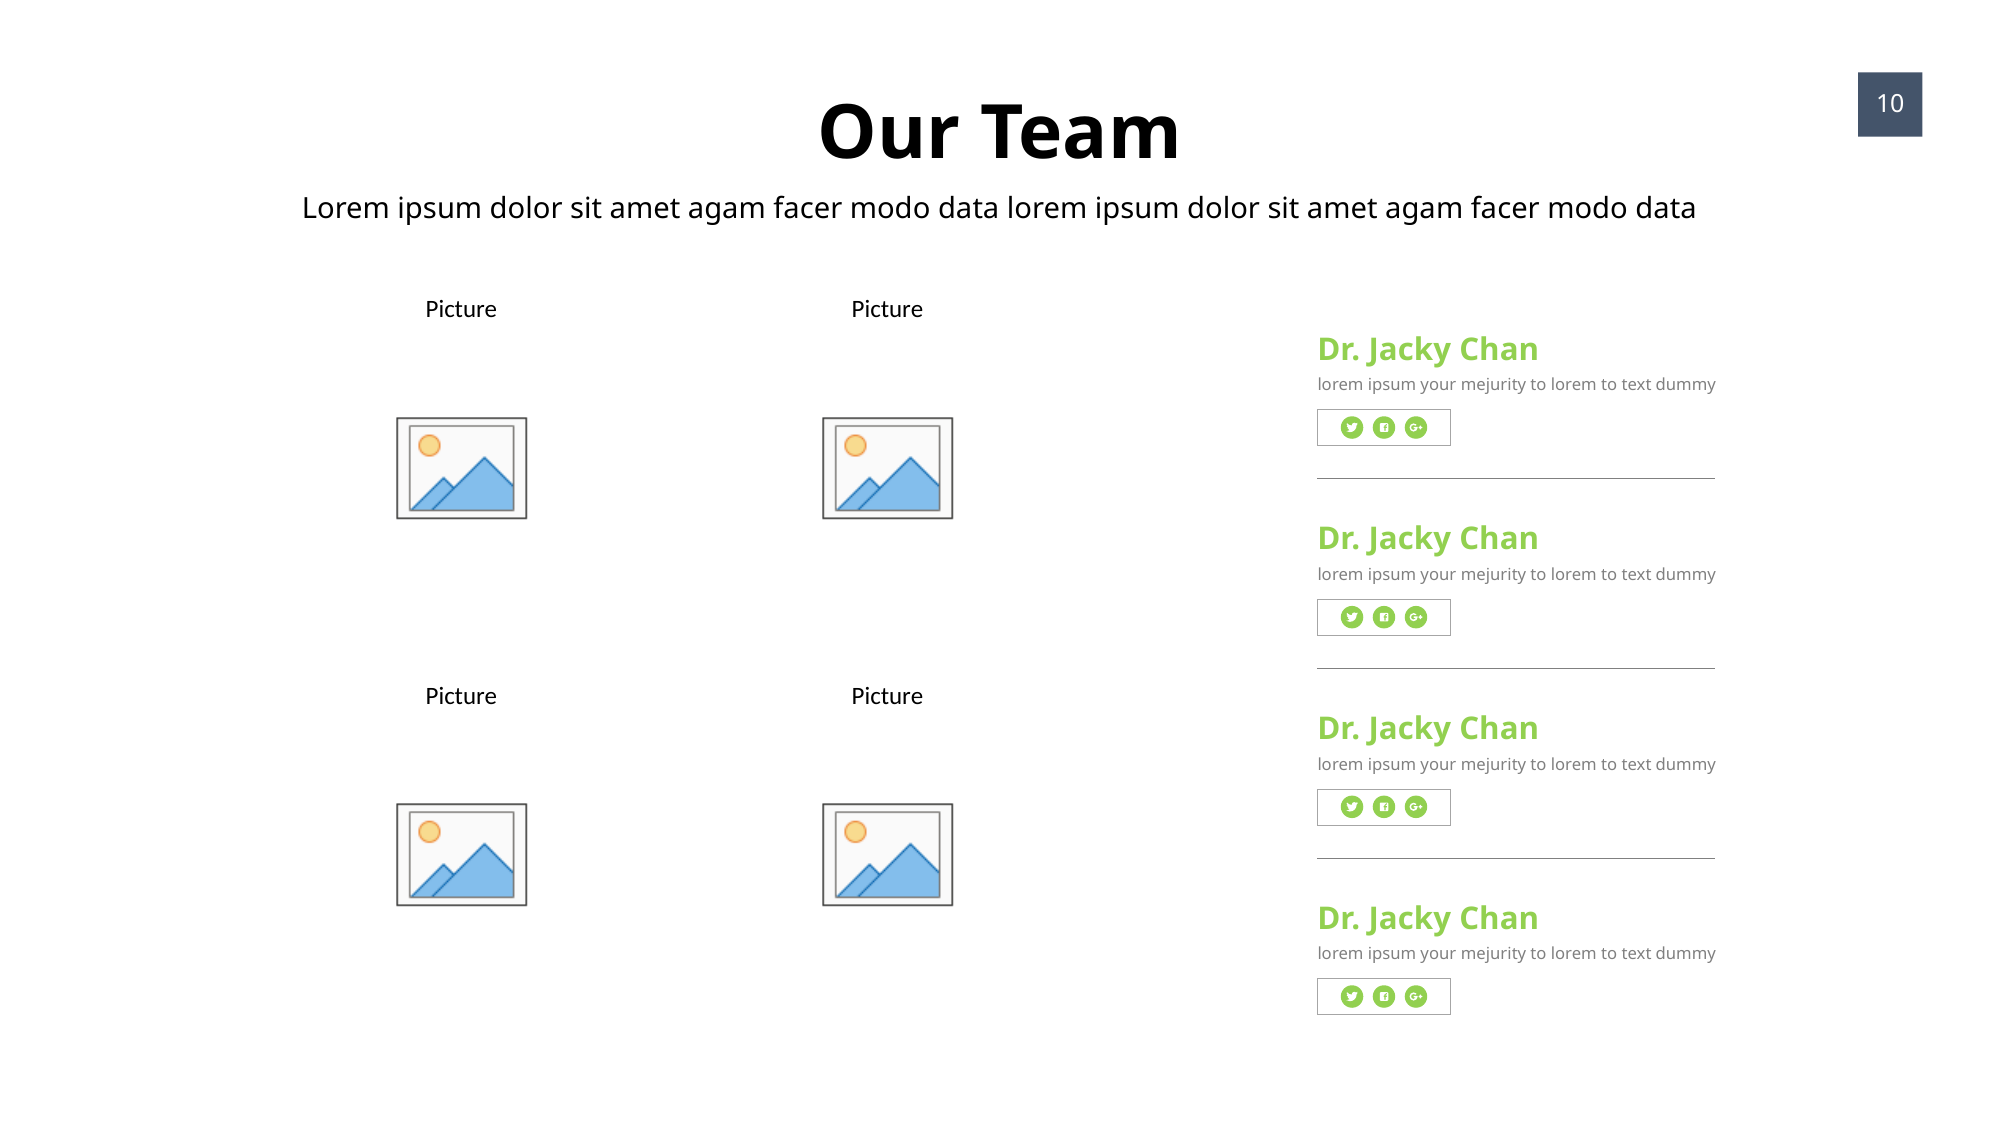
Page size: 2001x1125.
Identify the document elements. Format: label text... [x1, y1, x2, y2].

picture [704, 672, 1071, 1039]
picture [704, 285, 1071, 652]
slide_number 10 [1863, 78, 1927, 130]
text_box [1302, 321, 1722, 1015]
picture [278, 672, 645, 1039]
text_box Lorem ipsum dolor sit amet agam facer modo data lorem ipsum dolor sit amet agam facer modo data [137, 186, 1863, 227]
text_box Our Team [137, 78, 1863, 186]
picture [278, 285, 645, 652]
